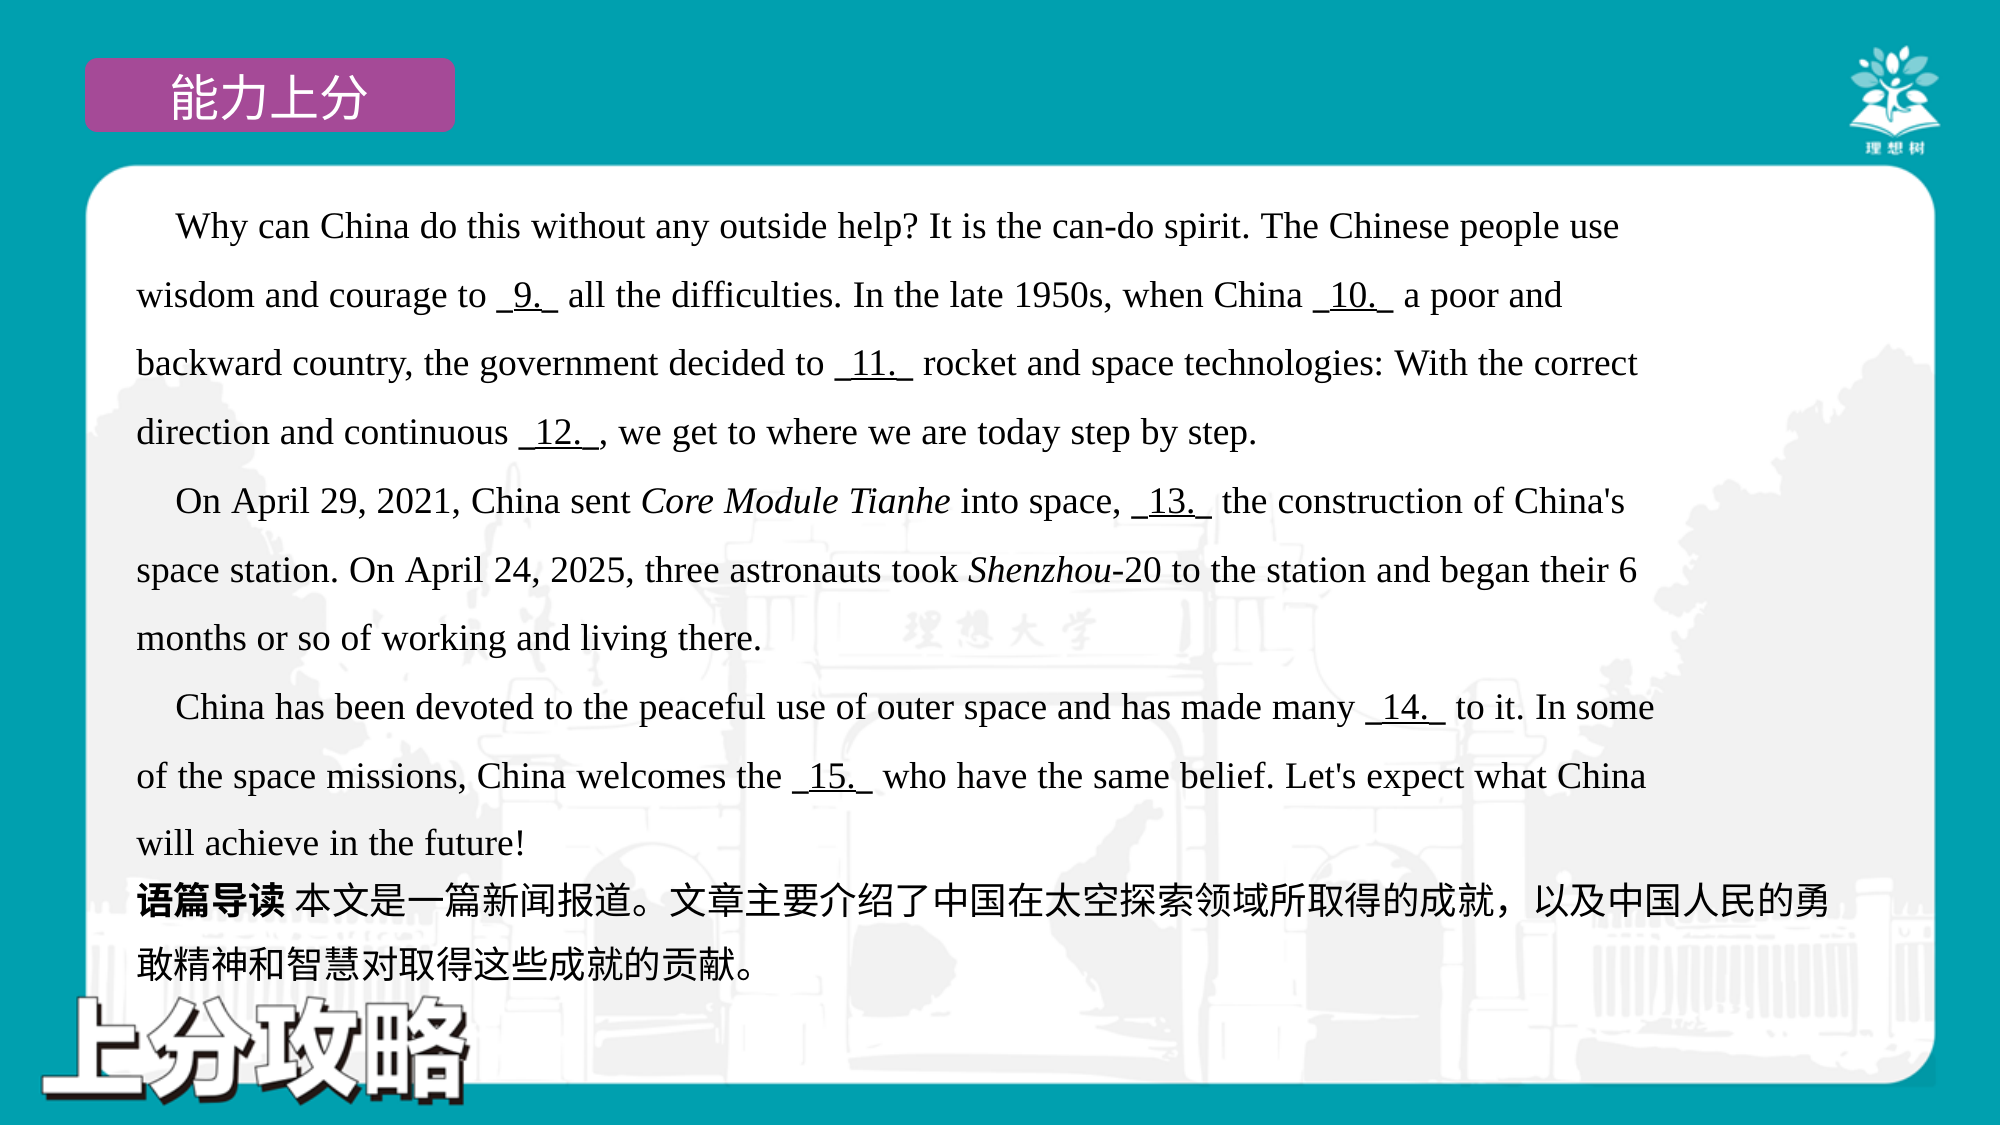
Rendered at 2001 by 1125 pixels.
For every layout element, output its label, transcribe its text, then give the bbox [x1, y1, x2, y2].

text_box Why can China do this without any outside help? It is the can-do spirit. The Chinese people use wisdom and courage to _9._ all the difficulties. In the late 1950s, when China _10._ a poor and backward country, the government decided to _11._ rocket and space technologies: With the correct direction and continuous _12._, we get to where we are today step by step. On April 29, 2021, China sent Core Module Tianhe into space, _13._ the construction of China's space station. On April 24, 2025, three astronauts took Shenzhou-20 to the station and began their 6 months or so of working and living there. China has been devoted to the peaceful use of outer space and has made many _14._ to it. In some of the space missions, China welcomes the _15._ who have the same belief. Let's expect what China will achieve in the future!#7 [136, 177, 1865, 852]
text_box 语篇导读 本文是一篇新闻报道。文章主要介绍了中国在太空探索领域所取得的成就，以及中国人民的勇 敢精神和智慧对取得这些成就的贡献。 [136, 852, 1865, 980]
picture [0, 0, 2000, 1125]
